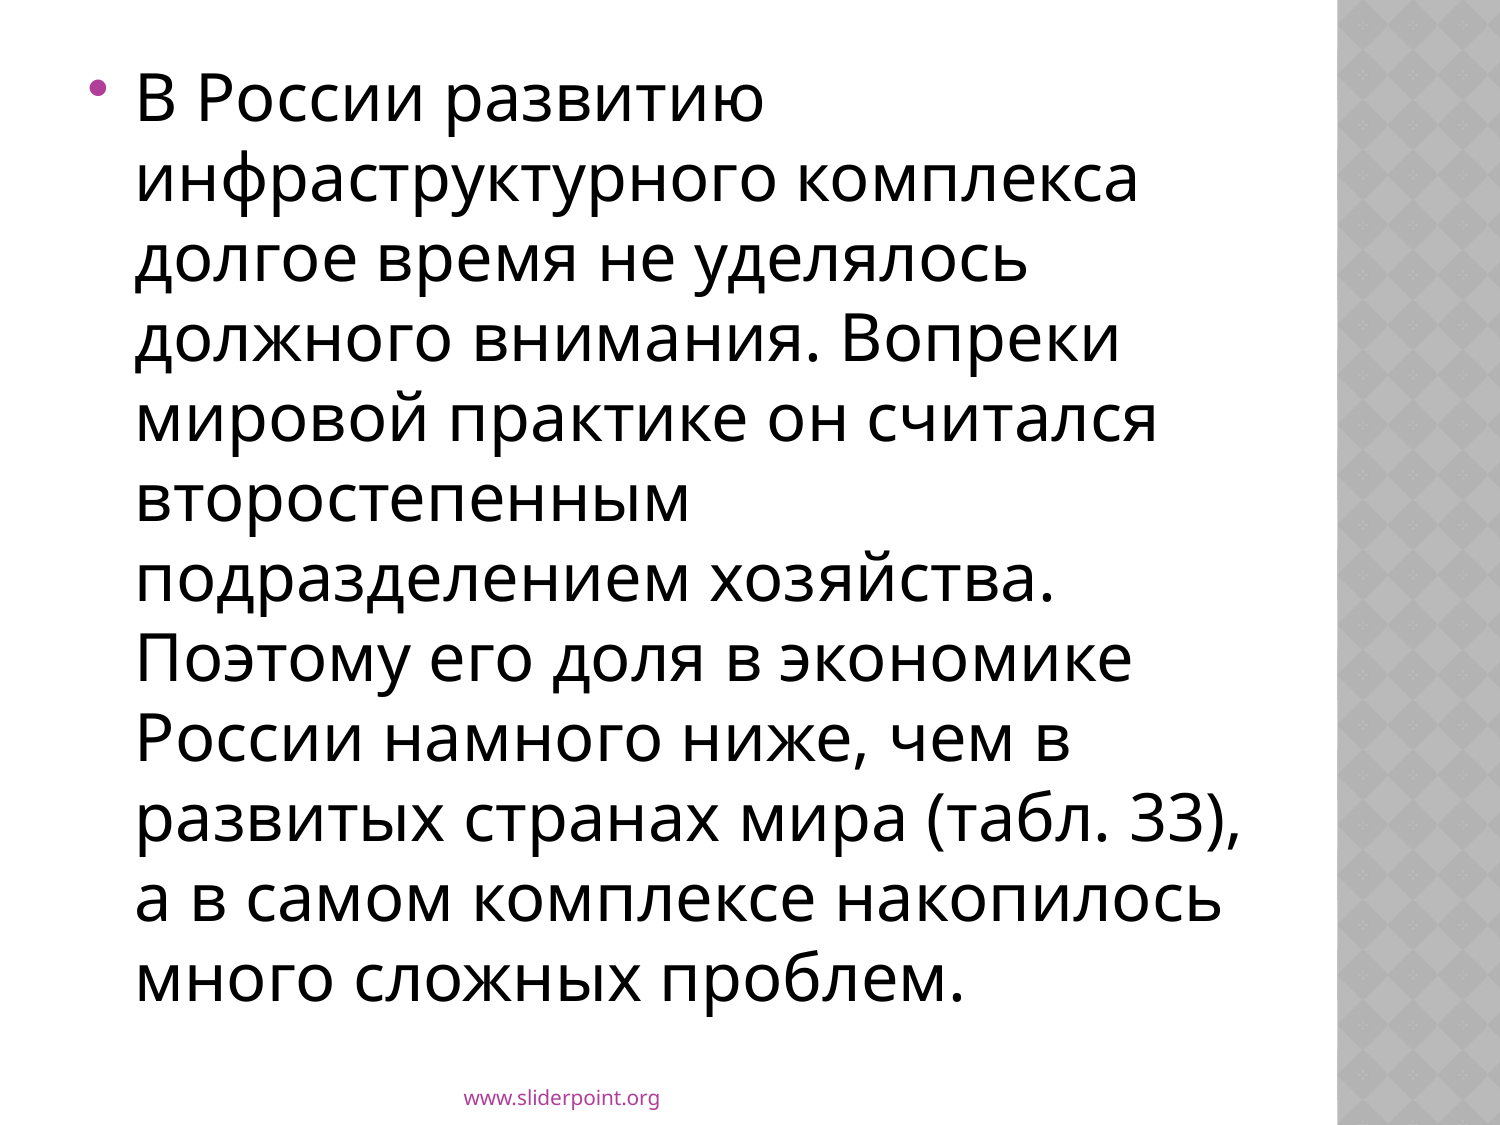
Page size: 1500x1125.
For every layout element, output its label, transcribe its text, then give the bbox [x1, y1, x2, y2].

footer www.sliderpoint.org [75, 1075, 675, 1114]
list В России развитию инфраструктурного комплекса долгое время не уделялось должного внимания. Вопреки мировой практике он считался второстепенным подразделением хозяйства. Поэтому его доля в экономике России намного ниже, чем в развитых странах мира (табл. 33), а в самом комплексе накопилось много сложных проблем. [75, 46, 1263, 1059]
